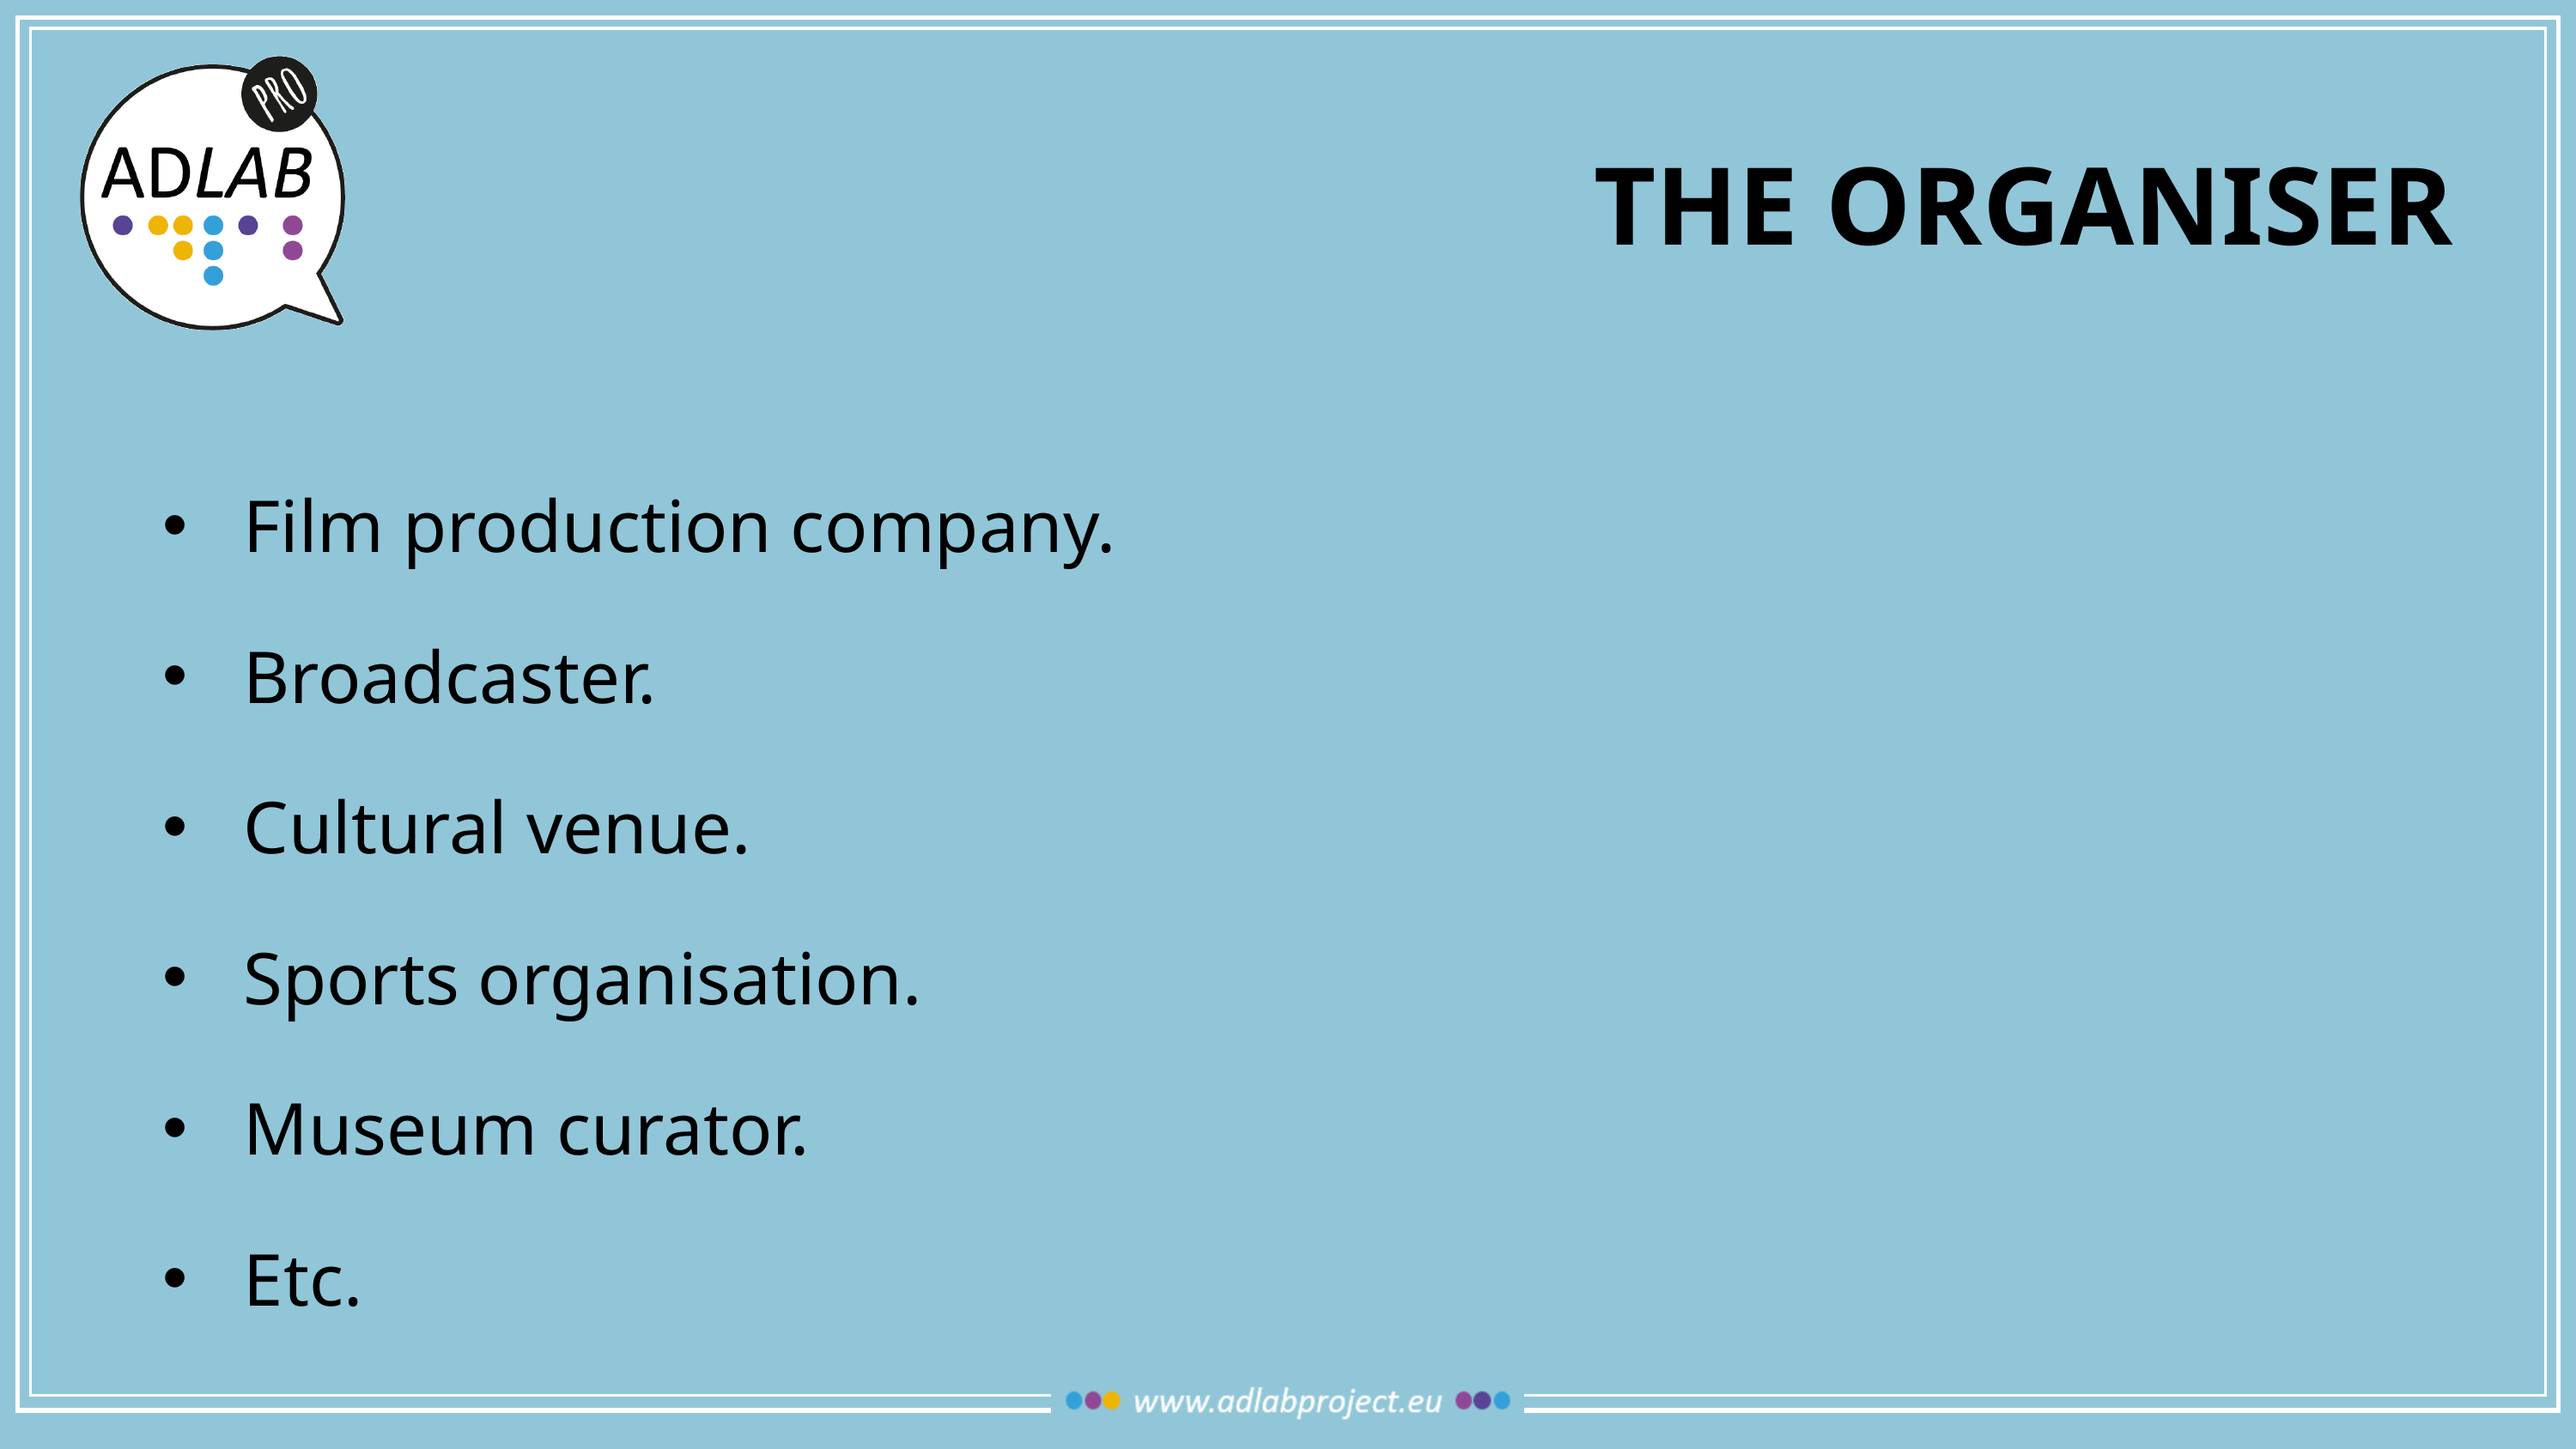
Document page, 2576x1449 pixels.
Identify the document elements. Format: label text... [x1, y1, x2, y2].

picture [1051, 1378, 1524, 1429]
list Film production company. Broadcaster. Cultural venue. Sports organisation. Museum curator. Etc. [150, 431, 1212, 1327]
picture [72, 49, 353, 330]
title THE ORGANISER [384, 70, 2467, 351]
